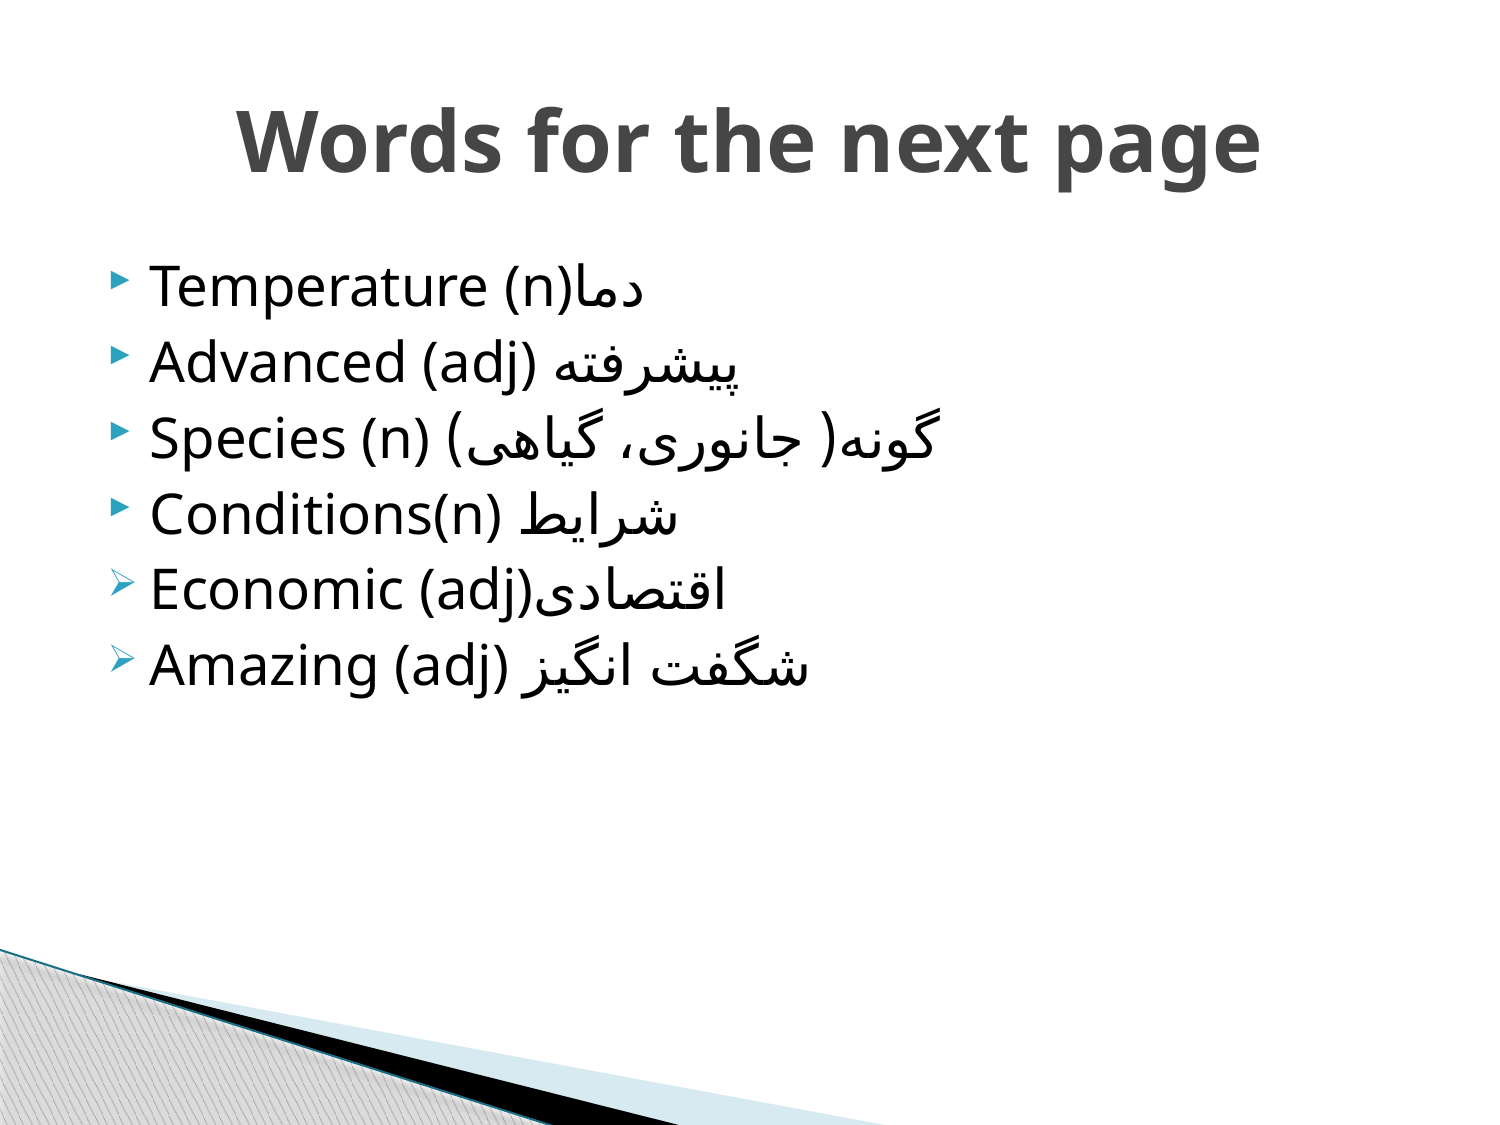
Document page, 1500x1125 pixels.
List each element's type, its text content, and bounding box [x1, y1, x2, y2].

list Temperature (n)دما Advanced (adj) پیشرفته Species (n) گونه( جانوری، گیاهی) Conditions(n) شرایط Economic (adj)اقتصادی Amazing (adj) شگفت انگیز [75, 243, 1425, 986]
title Words for the next page [75, 45, 1425, 233]
